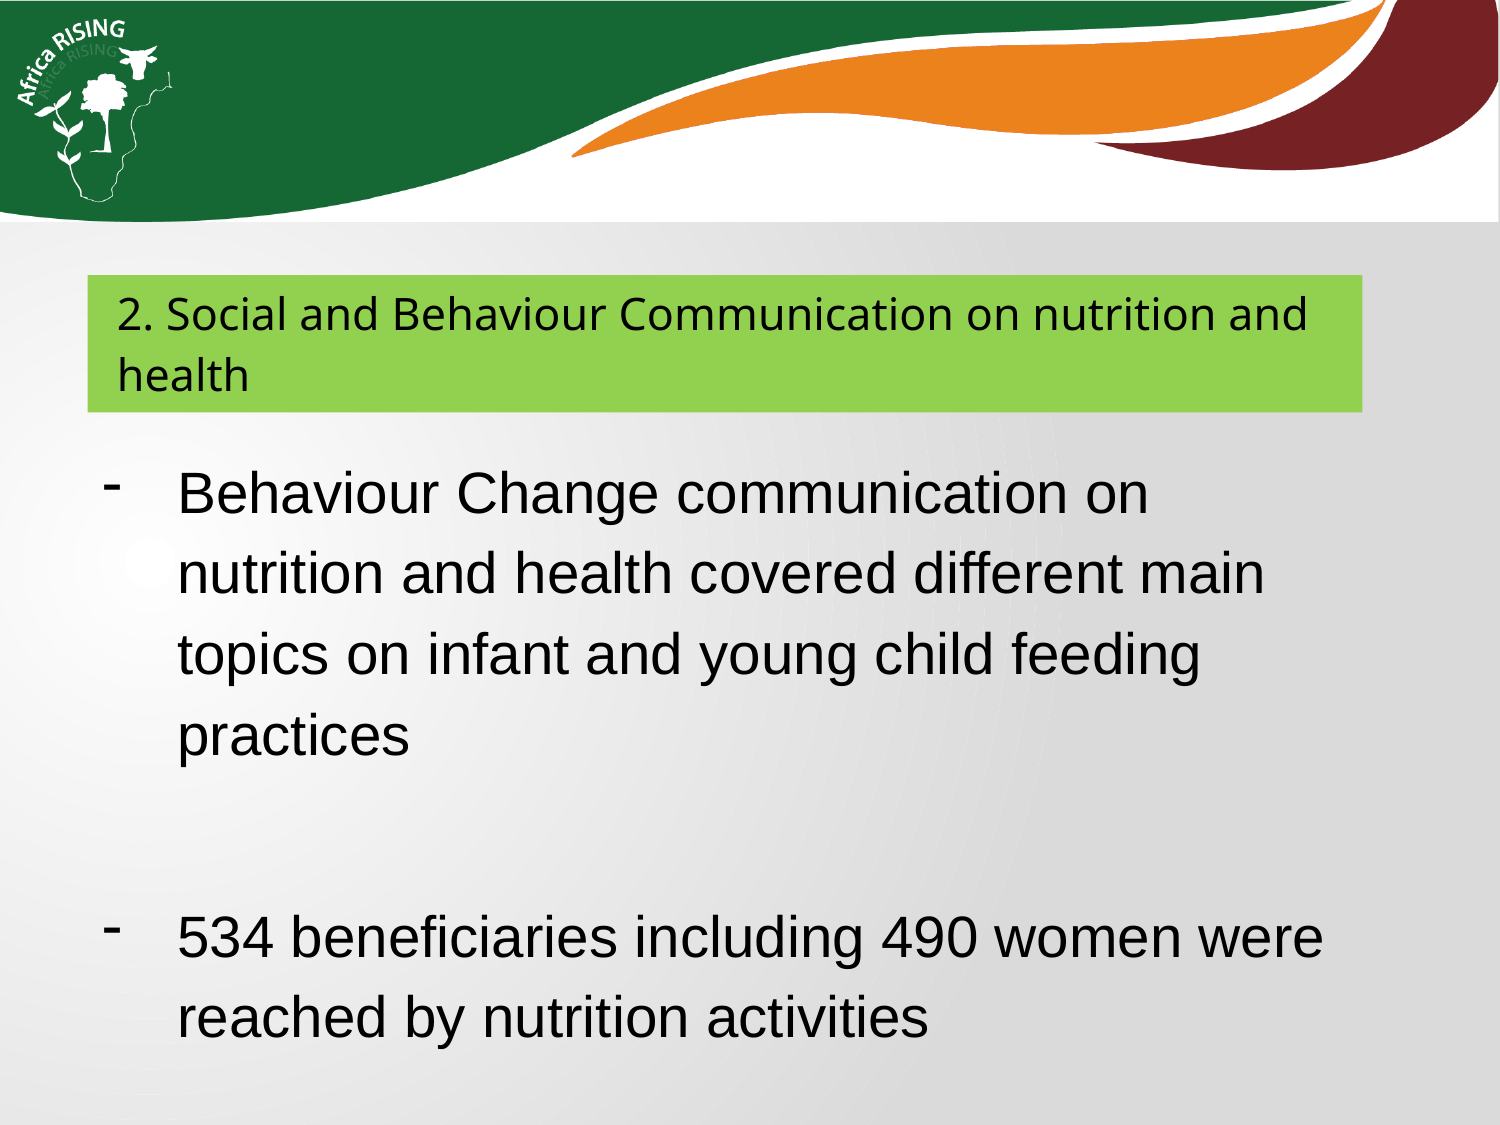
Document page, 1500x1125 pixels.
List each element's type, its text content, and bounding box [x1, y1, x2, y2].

text_box Behaviour Change communication on nutrition and health covered different main topics on infant and young child feeding practices 534 beneficiaries including 490 women were reached by nutrition activities [87, 437, 1384, 1057]
picture [0, 0, 1499, 222]
list 2. Social and Behaviour Communication on nutrition and health [87, 275, 1363, 413]
